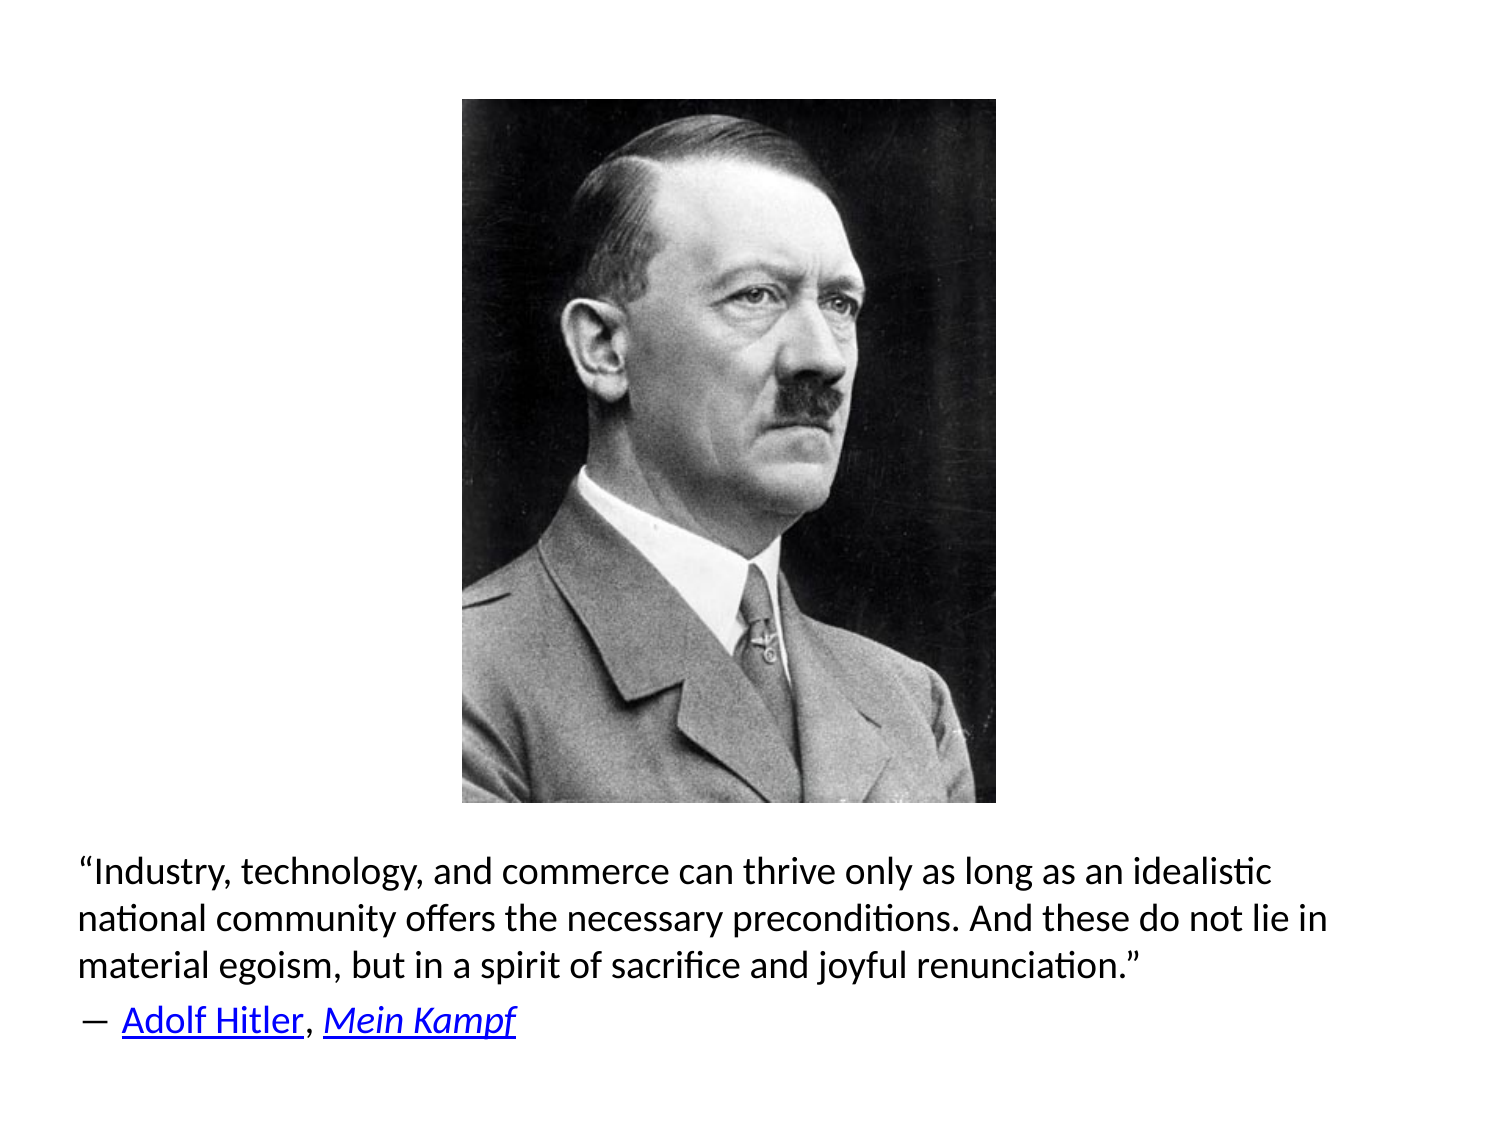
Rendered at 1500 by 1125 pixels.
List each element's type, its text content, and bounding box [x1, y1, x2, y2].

picture [462, 99, 996, 804]
list “Industry, technology, and commerce can thrive only as long as an idealistic national community offers the necessary preconditions. And these do not lie in material egoism, but in a spirit of sacrifice and joyful renunciation.” ― Adolf Hitler, Mein Kampf [62, 837, 1411, 1050]
